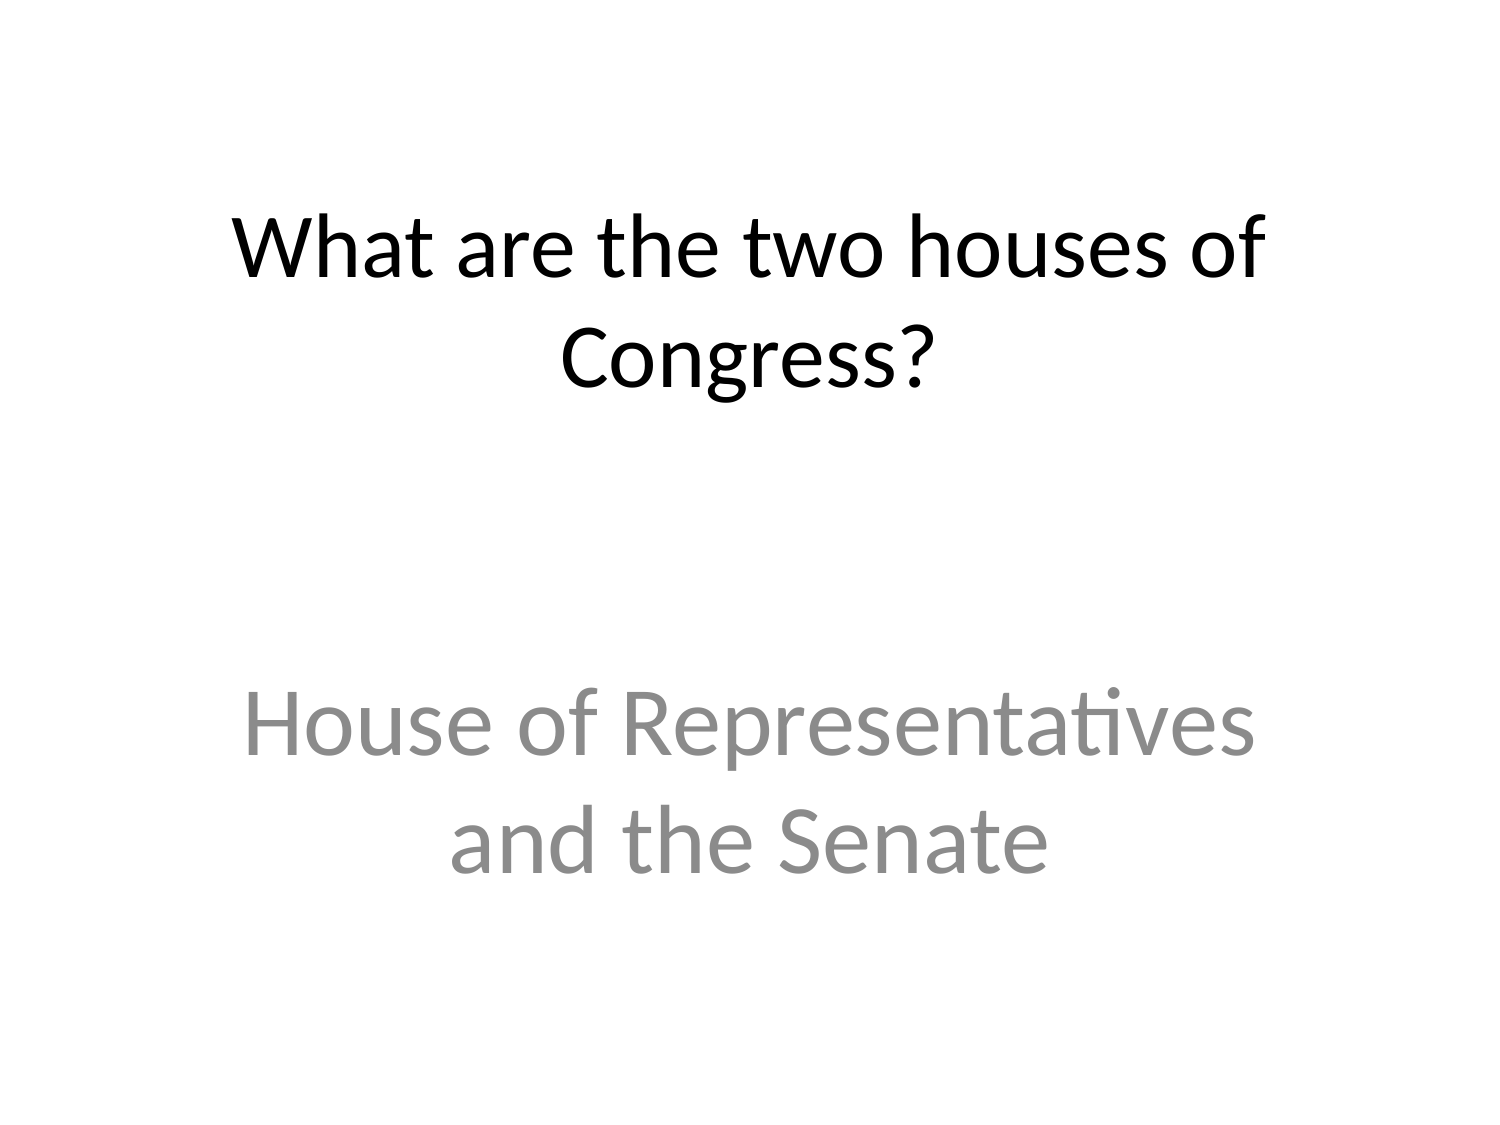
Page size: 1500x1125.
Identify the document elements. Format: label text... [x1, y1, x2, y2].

title What are the two houses of Congress? [112, 174, 1388, 417]
subtitle House of Representatives and the Senate [225, 650, 1275, 938]
